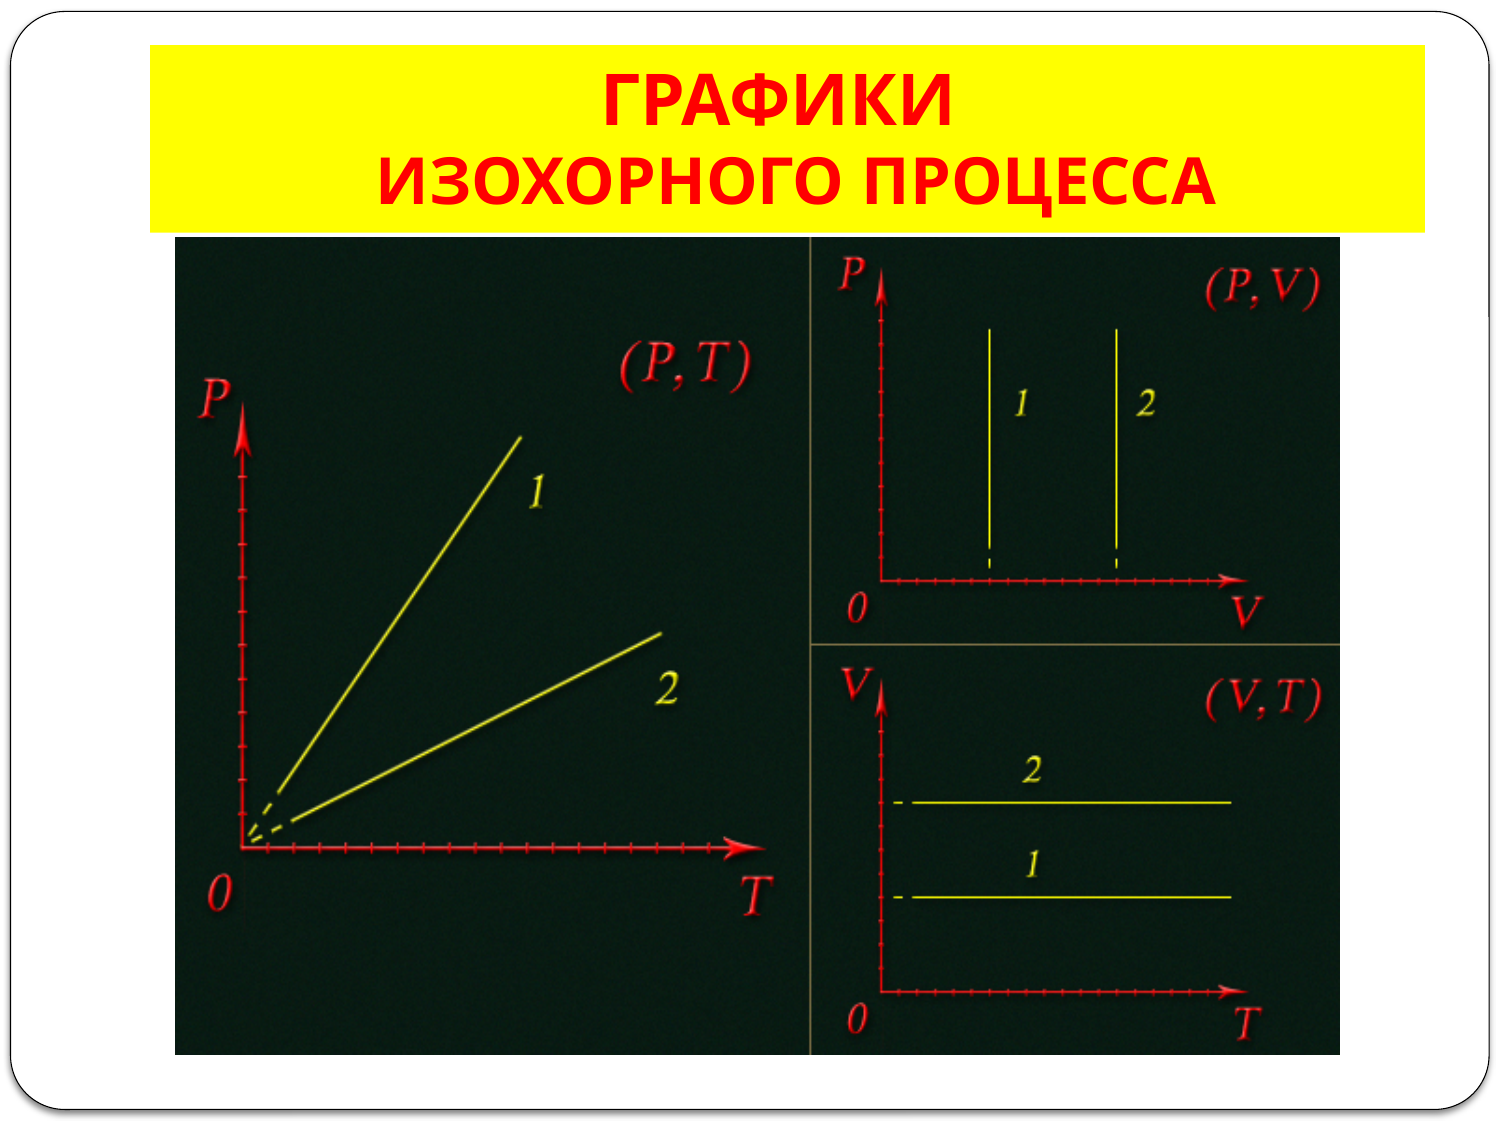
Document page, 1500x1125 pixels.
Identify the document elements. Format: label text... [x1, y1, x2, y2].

title ГРАФИКИ ИЗОХОРНОГО ПРОЦЕССА [150, 45, 1425, 233]
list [175, 237, 1340, 1055]
